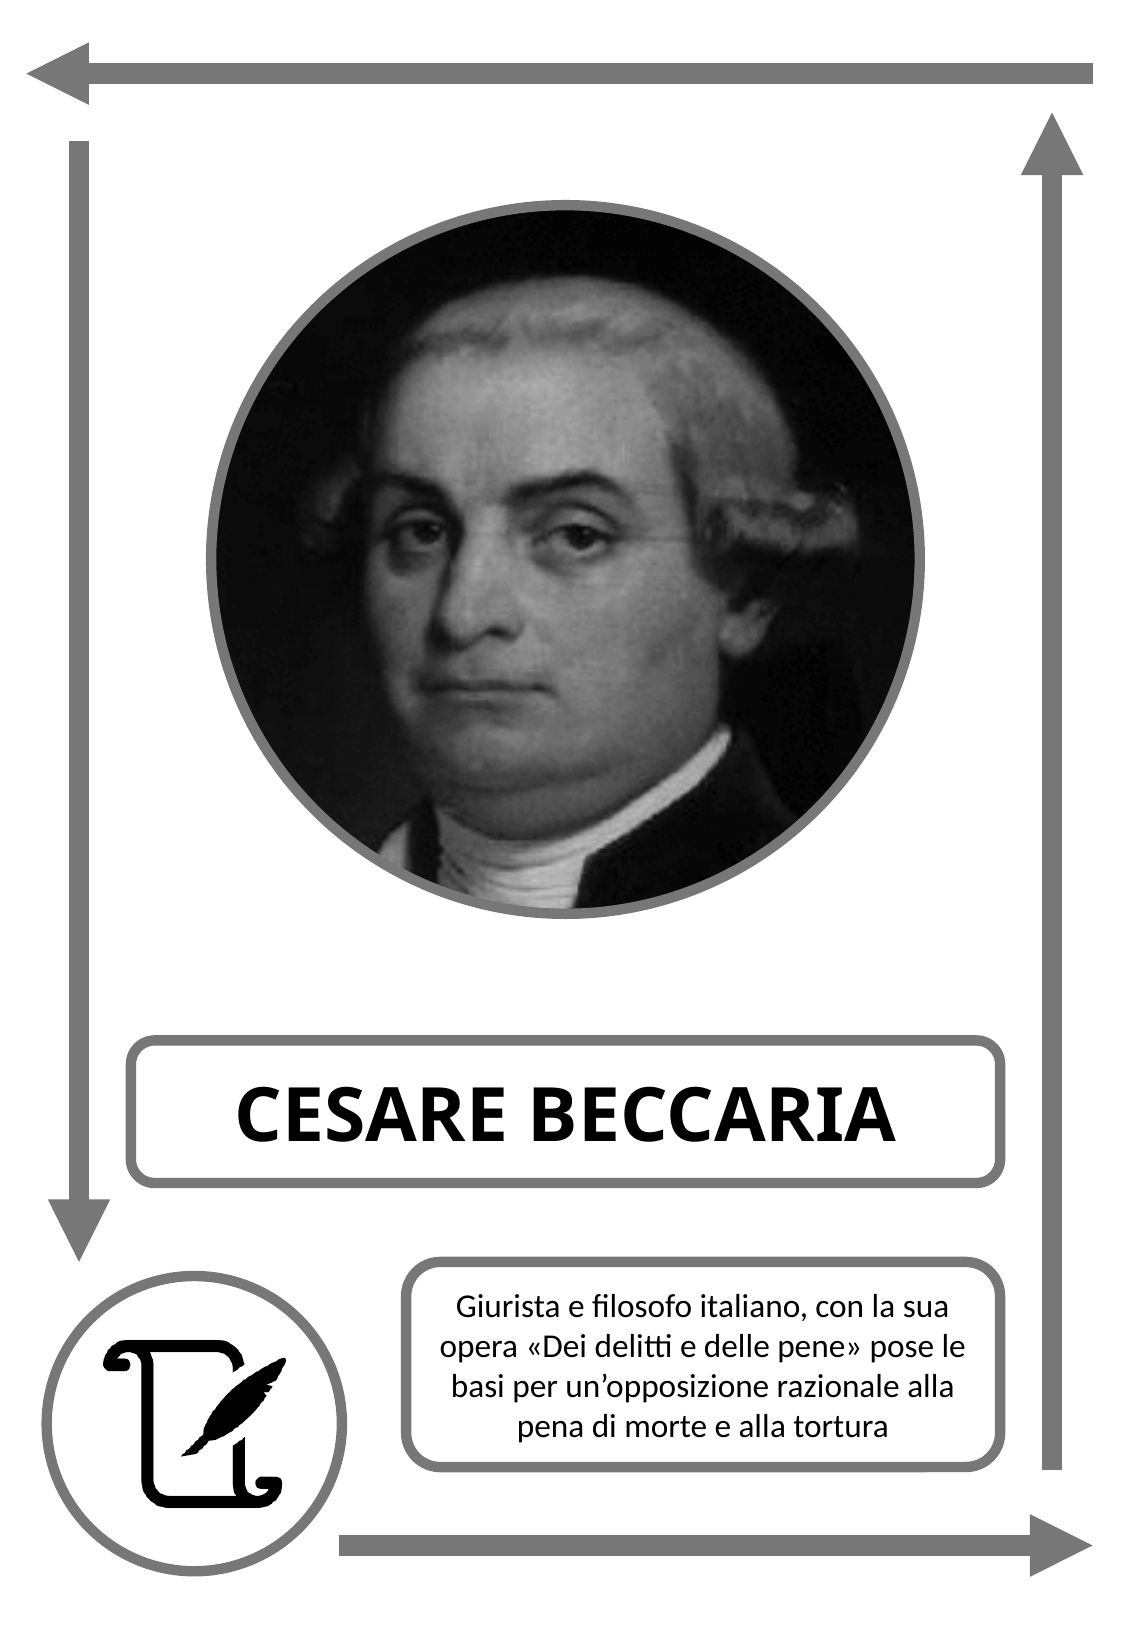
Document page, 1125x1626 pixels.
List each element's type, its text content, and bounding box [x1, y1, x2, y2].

text_box CESARE BECCARIA [129, 1039, 1002, 1185]
picture [211, 205, 920, 914]
picture [103, 1332, 286, 1515]
text_box [45, 1274, 343, 1573]
text_box Giurista e filosofo italiano, con la sua opera «Dei delitti e delle pene» pose le basi per un’opposizione razionale alla pena di morte e alla tortura [405, 1260, 1002, 1469]
